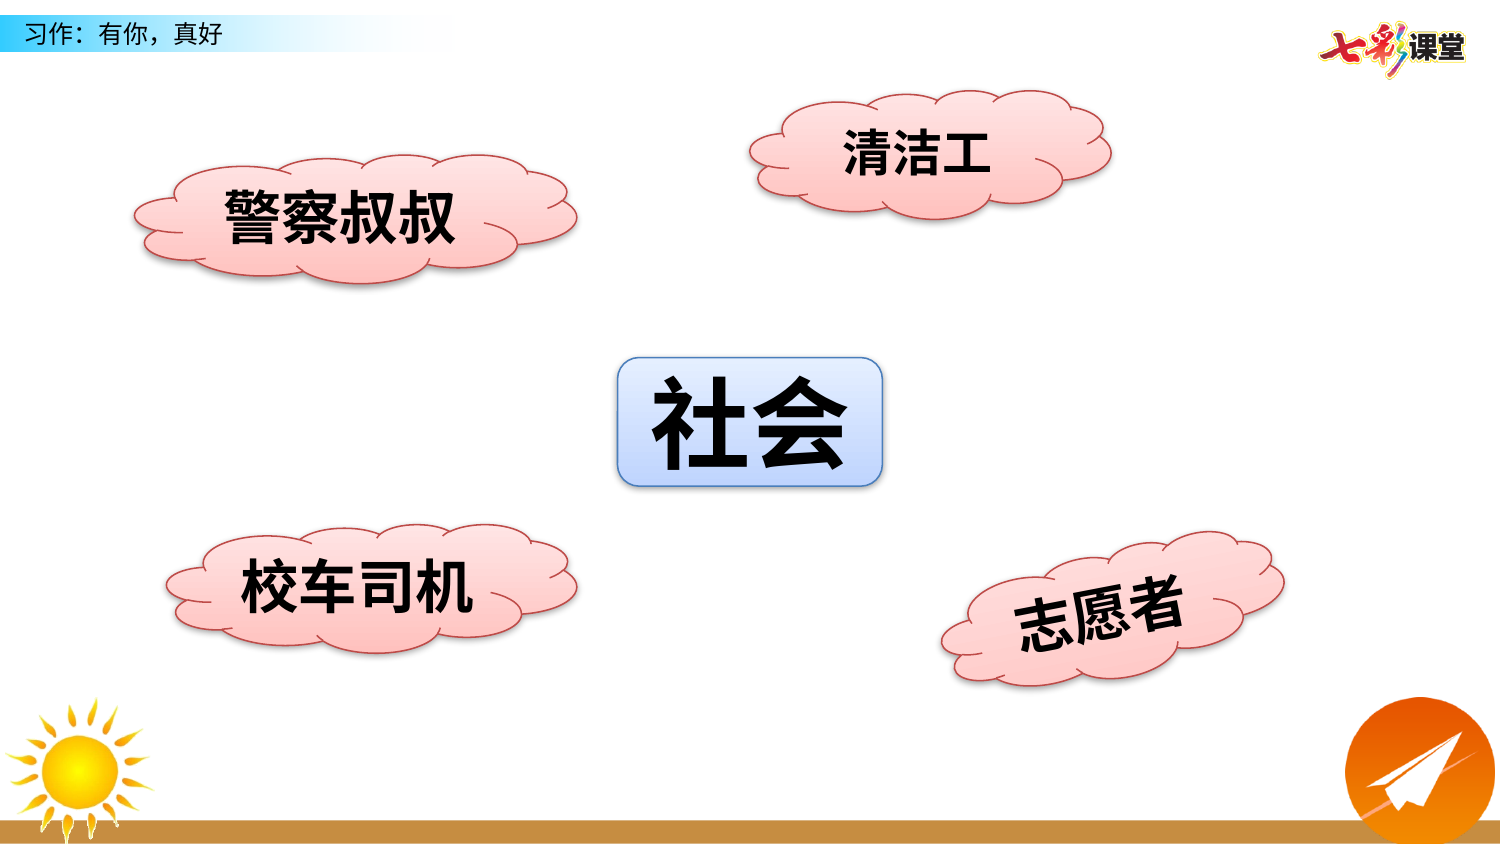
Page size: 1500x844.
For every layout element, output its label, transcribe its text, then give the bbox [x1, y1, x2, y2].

text_box 社会 [616, 356, 884, 487]
picture [1345, 697, 1495, 844]
text_box 志愿者 [940, 530, 1285, 687]
text_box 警察叔叔 [133, 154, 578, 285]
text_box 校车司机 [165, 523, 578, 655]
picture [1316, 20, 1468, 80]
text_box 清洁工 [748, 90, 1112, 221]
picture [5, 697, 155, 844]
